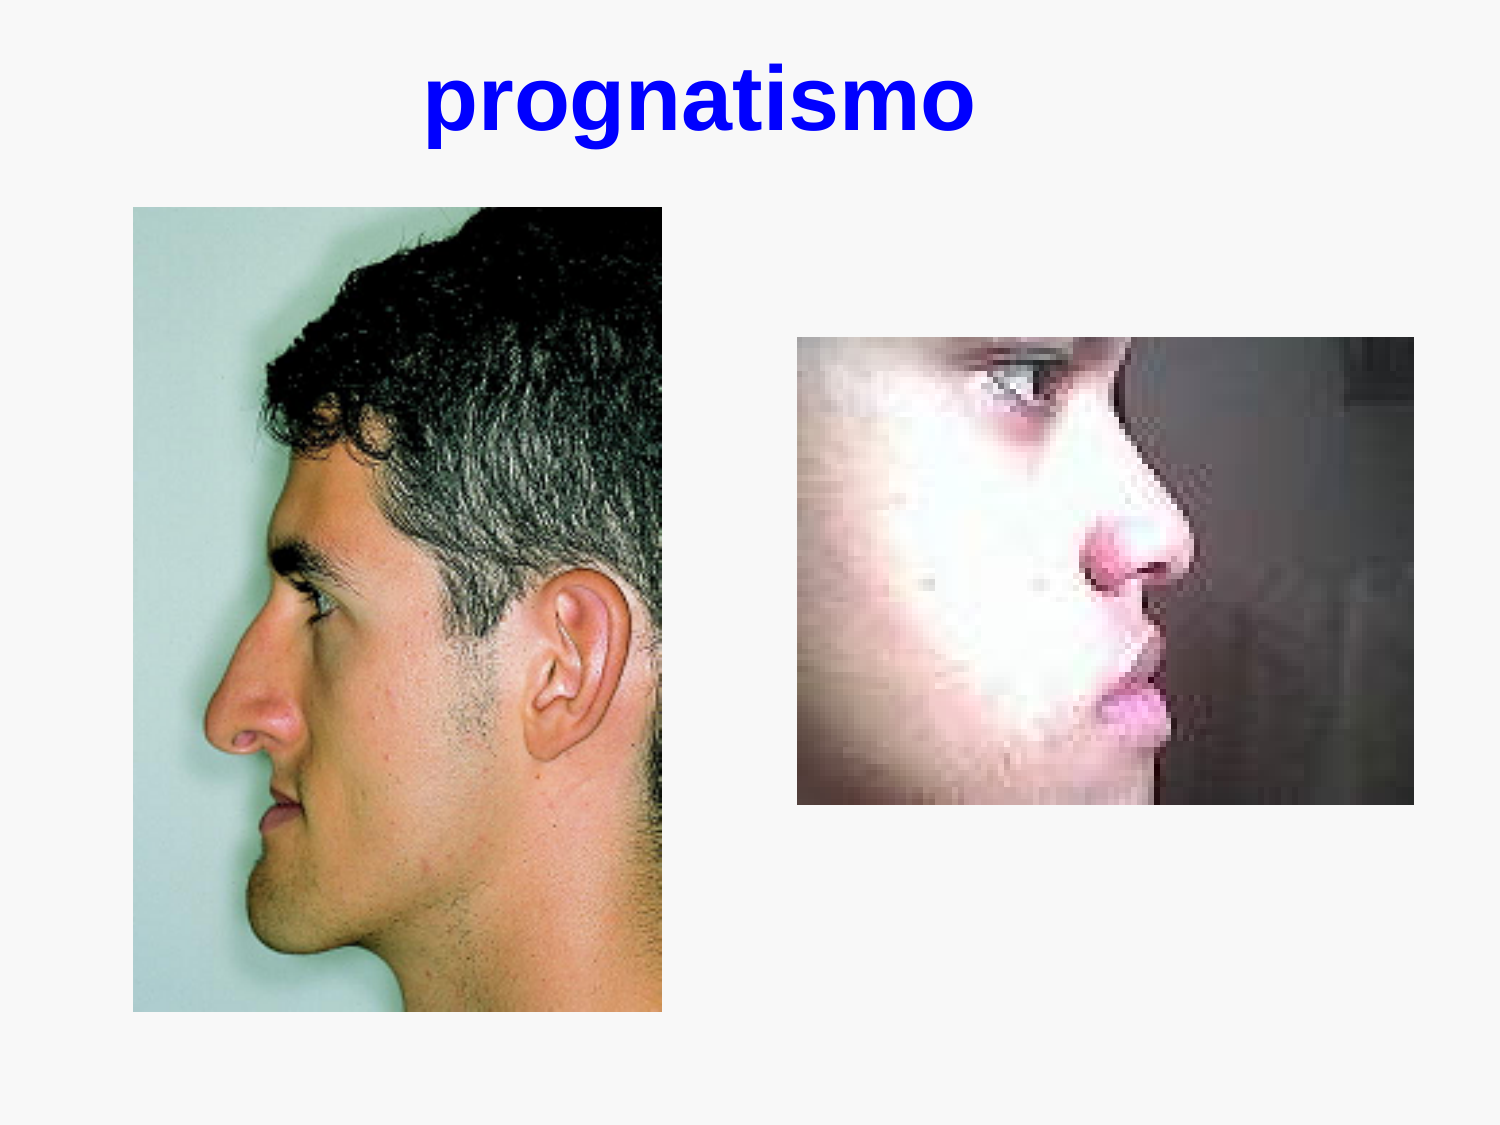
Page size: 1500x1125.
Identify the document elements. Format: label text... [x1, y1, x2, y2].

title prognatismo [407, 0, 1034, 188]
picture [132, 207, 662, 1012]
picture [796, 337, 1414, 805]
